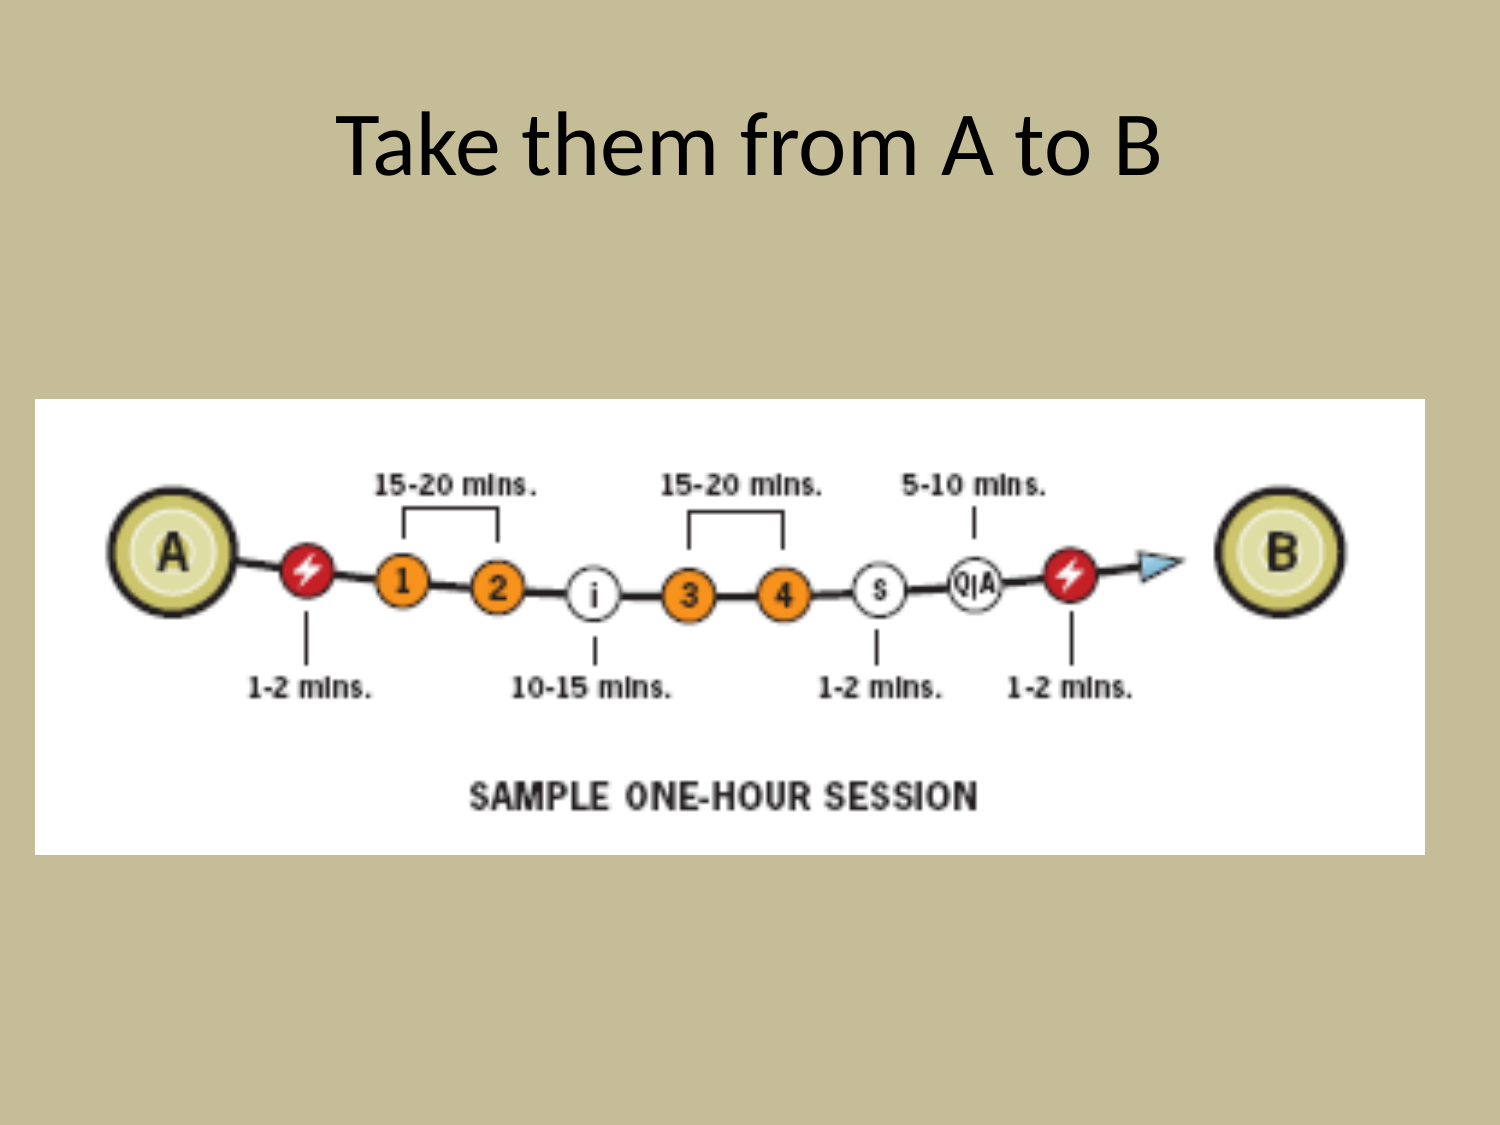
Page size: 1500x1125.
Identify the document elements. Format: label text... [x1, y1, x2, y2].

title Take them from A to B [75, 45, 1425, 233]
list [35, 399, 1426, 855]
